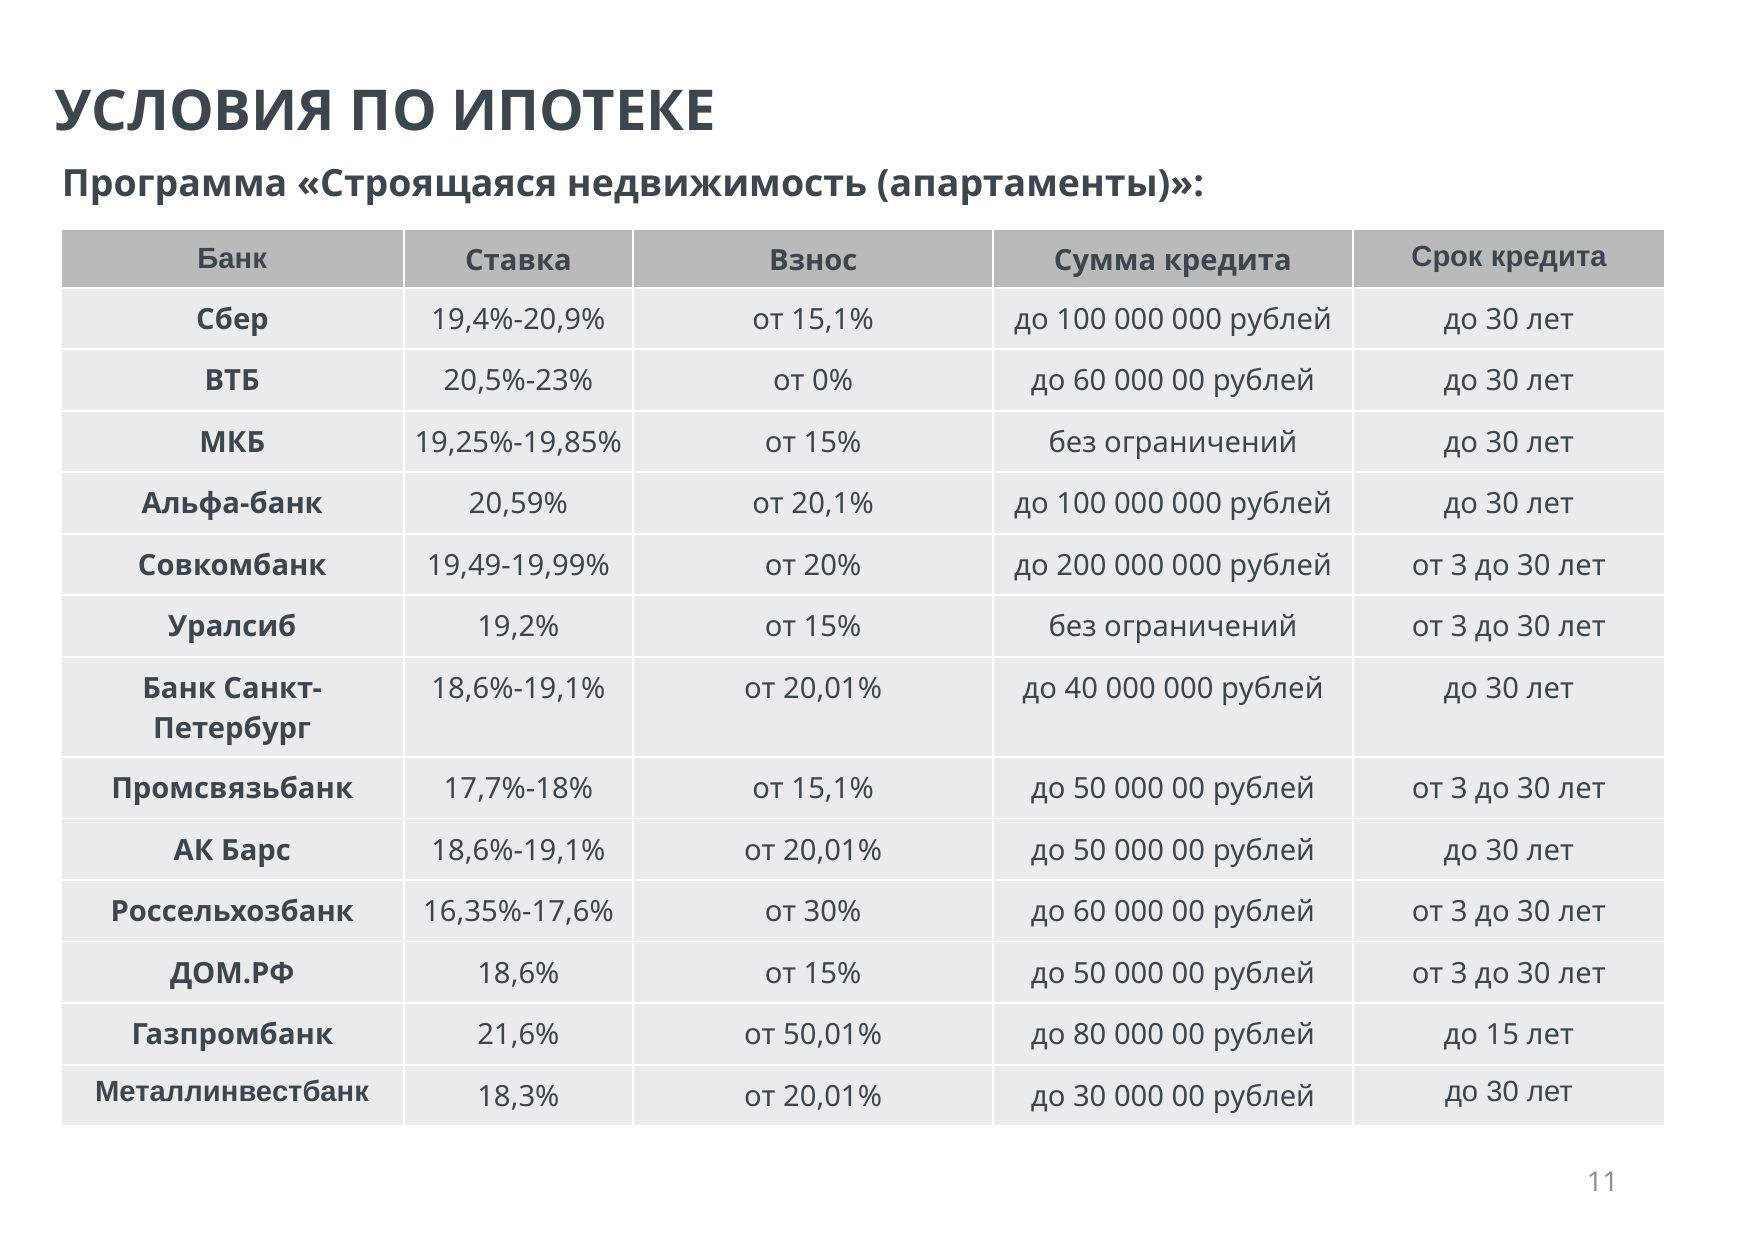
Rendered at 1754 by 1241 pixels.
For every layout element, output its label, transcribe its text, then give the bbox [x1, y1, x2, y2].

table_cell до 80 000 00 рублей [994, 1004, 1352, 1064]
table_cell до 100 000 000 рублей [994, 289, 1352, 348]
slide_number ‹#› [1238, 1149, 1634, 1216]
table_cell до 30 лет [1354, 412, 1664, 471]
table_cell от 15% [634, 596, 992, 656]
table_cell до 60 000 00 рублей [994, 350, 1352, 410]
table_cell до 30 лет [1354, 658, 1664, 756]
table_cell ВТБ [62, 350, 403, 410]
table_cell 21,6% [405, 1004, 632, 1064]
text_box Программа «Строящаяся недвижимость (апартаменты)»: [46, 151, 1704, 212]
table_cell 20,59% [405, 473, 632, 533]
table_cell Россельхозбанк [62, 881, 403, 941]
table_cell от 20,01% [634, 1066, 992, 1125]
table_cell Газпромбанк [62, 1004, 403, 1064]
table_cell 18,6% [405, 942, 632, 1002]
table_cell от 20,01% [634, 819, 992, 879]
table_cell от 3 до 30 лет [1354, 535, 1664, 594]
table_cell до 40 000 000 рублей [994, 658, 1352, 756]
table_cell Банк Санкт-Петербург [62, 658, 403, 756]
table_cell Альфа-банк [62, 473, 403, 533]
table_cell до 30 000 00 рублей [994, 1066, 1352, 1125]
table_cell от 15% [634, 942, 992, 1002]
table_cell до 50 000 00 рублей [994, 942, 1352, 1002]
table_cell 19,49-19,99% [405, 535, 632, 594]
table_cell от 3 до 30 лет [1354, 942, 1664, 1002]
table_cell до 30 лет [1354, 473, 1664, 533]
table_cell от 15% [634, 412, 992, 471]
table_cell до 15 лет [1354, 1004, 1664, 1064]
table_cell без ограничений [994, 596, 1352, 656]
table_cell до 50 000 00 рублей [994, 819, 1352, 879]
table_cell от 50,01% [634, 1004, 992, 1064]
table_cell без ограничений [994, 412, 1352, 471]
table_cell от 20,01% [634, 658, 992, 756]
table_cell АК Барс [62, 819, 403, 879]
text_box УСЛОВИЯ ПО ИПОТЕКЕ [39, 73, 1712, 152]
table_cell от 3 до 30 лет [1354, 881, 1664, 941]
table_cell Сбер [62, 289, 403, 348]
table_header Банк [62, 230, 403, 287]
table_cell ДОМ.РФ [62, 942, 403, 1002]
table_cell до 200 000 000 рублей [994, 535, 1352, 594]
table_cell 17,7%-18% [405, 758, 632, 818]
table_cell Промсвязьбанк [62, 758, 403, 818]
table_cell до 30 лет [1354, 819, 1664, 879]
table_cell от 20% [634, 535, 992, 594]
table_cell 19,25%-19,85% [405, 412, 632, 471]
table_cell 20,5%-23% [405, 350, 632, 410]
table_cell от 15,1% [634, 758, 992, 818]
table_cell от 30% [634, 881, 992, 941]
table_cell до 30 лет [1354, 289, 1664, 348]
table_cell от 3 до 30 лет [1354, 596, 1664, 656]
table_cell от 0% [634, 350, 992, 410]
table_header Срок кредита [1354, 230, 1664, 287]
table_cell от 3 до 30 лет [1354, 758, 1664, 818]
table_cell от 20,1% [634, 473, 992, 533]
table_cell 19,4%-20,9% [405, 289, 632, 348]
table_cell до 30 лет [1354, 1066, 1664, 1125]
table_cell 19,2% [405, 596, 632, 656]
table_header Ставка [405, 230, 632, 287]
table_cell Уралсиб [62, 596, 403, 656]
table_cell Совкомбанк [62, 535, 403, 594]
table_cell до 30 лет [1354, 350, 1664, 410]
table_header Сумма кредита [994, 230, 1352, 287]
table_cell Металлинвестбанк [62, 1066, 403, 1125]
table_cell от 15,1% [634, 289, 992, 348]
table_header Взнос [634, 230, 992, 287]
table_cell МКБ [62, 412, 403, 471]
table_cell 18,6%-19,1% [405, 819, 632, 879]
table_cell до 60 000 00 рублей [994, 881, 1352, 941]
table_cell до 100 000 000 рублей [994, 473, 1352, 533]
table_cell до 50 000 00 рублей [994, 758, 1352, 818]
table_cell 16,35%-17,6% [405, 881, 632, 941]
table_cell 18,3% [405, 1066, 632, 1125]
table_cell 18,6%-19,1% [405, 658, 632, 756]
